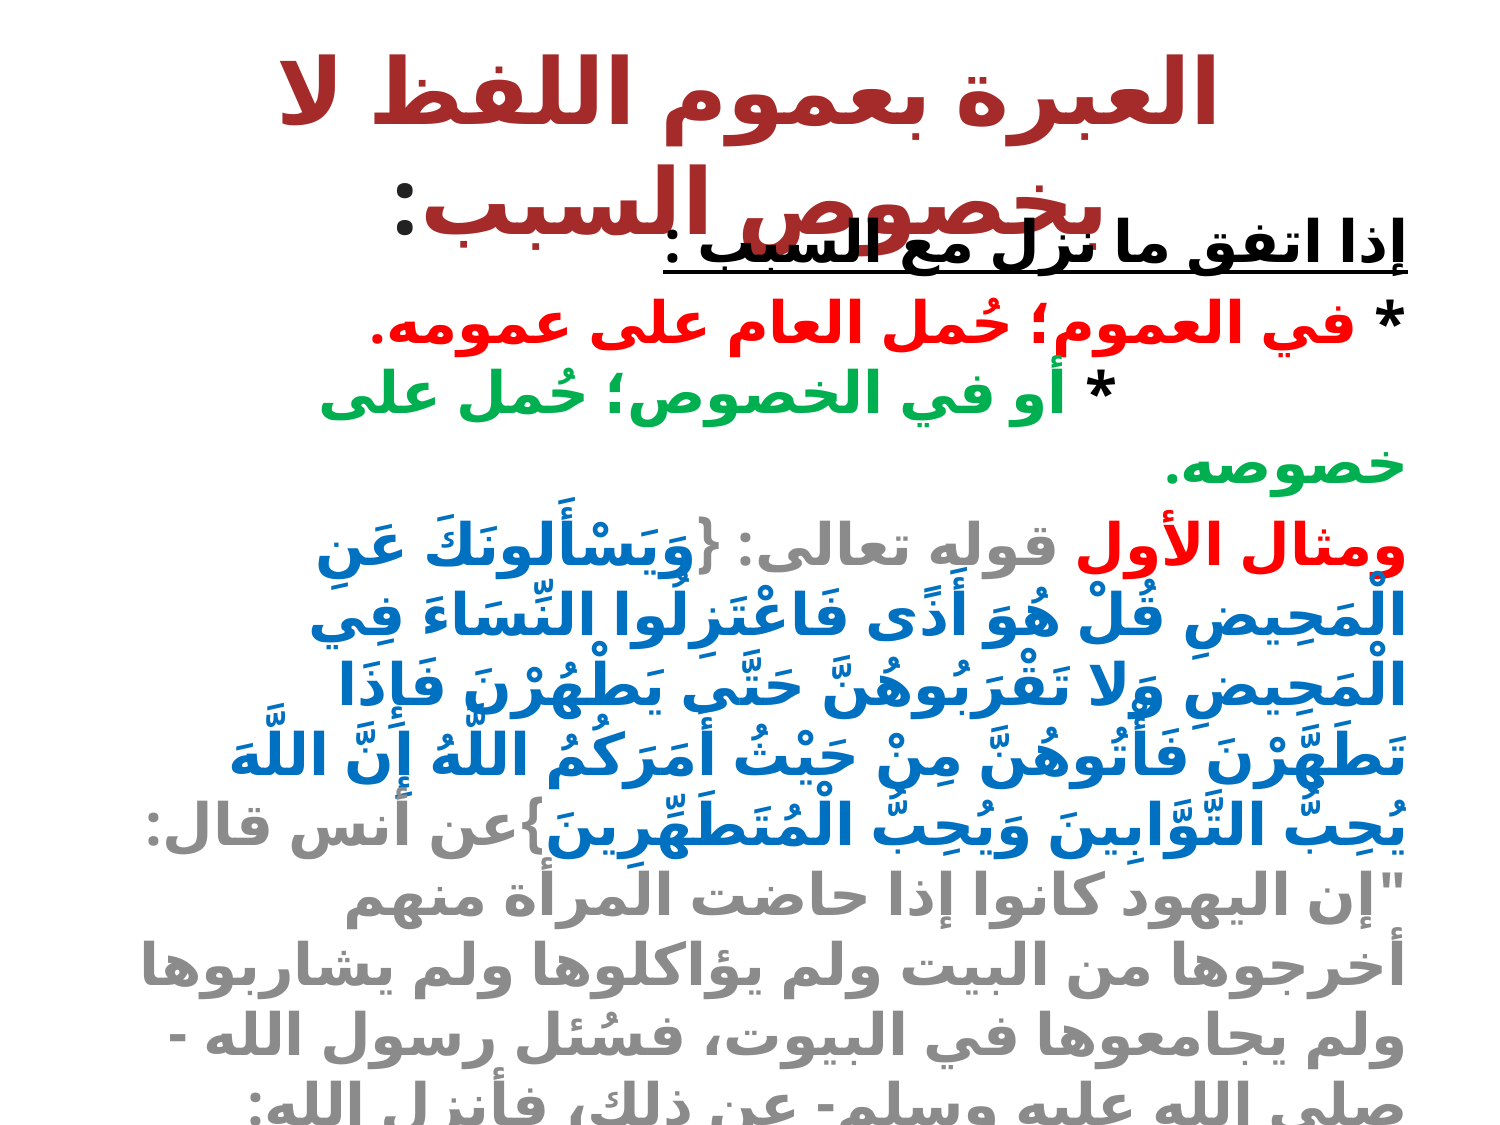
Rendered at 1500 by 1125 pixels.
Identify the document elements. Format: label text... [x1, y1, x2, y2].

title العبرة بعموم اللفظ لا بخصوص السبب: [112, 78, 1388, 196]
subtitle إذا اتفق ما نزل مع السبب : * في العموم؛ حُمل العام على عمومه. * أو في الخصوص؛ حُمل على خصوصه. ومثال الأول قوله تعالى: {وَيَسْأَلونَكَ عَنِ الْمَحِيضِ قُلْ هُوَ أَذًى فَاعْتَزِلُوا النِّسَاءَ فِي الْمَحِيضِ وَلا تَقْرَبُوهُنَّ حَتَّى يَطْهُرْنَ فَإِذَا تَطَهَّرْنَ فَأْتُوهُنَّ مِنْ حَيْثُ أَمَرَكُمُ اللَّهُ إِنَّ اللَّهَ يُحِبُّ التَّوَّابِينَ وَيُحِبُّ الْمُتَطَهِّرِينَ}عن أنس قال: "إن اليهود كانوا إذا حاضت المرأة منهم أخرجوها من البيت ولم يؤاكلوها ولم يشاربوها ولم يجامعوها في البيوت، فسُئل رسول الله -صلى الله عليه وسلم- عن ذلك، فأنزل الله: {وَيَسْأَلونَكَ عَنِ الْمَحِيضِ} .. الآية، فقال رسول الله, صلى الله عليه وسلم: "جامعوهن في البيوت، واصنعوا كل شيء إلا النكاح" [112, 196, 1424, 1012]
